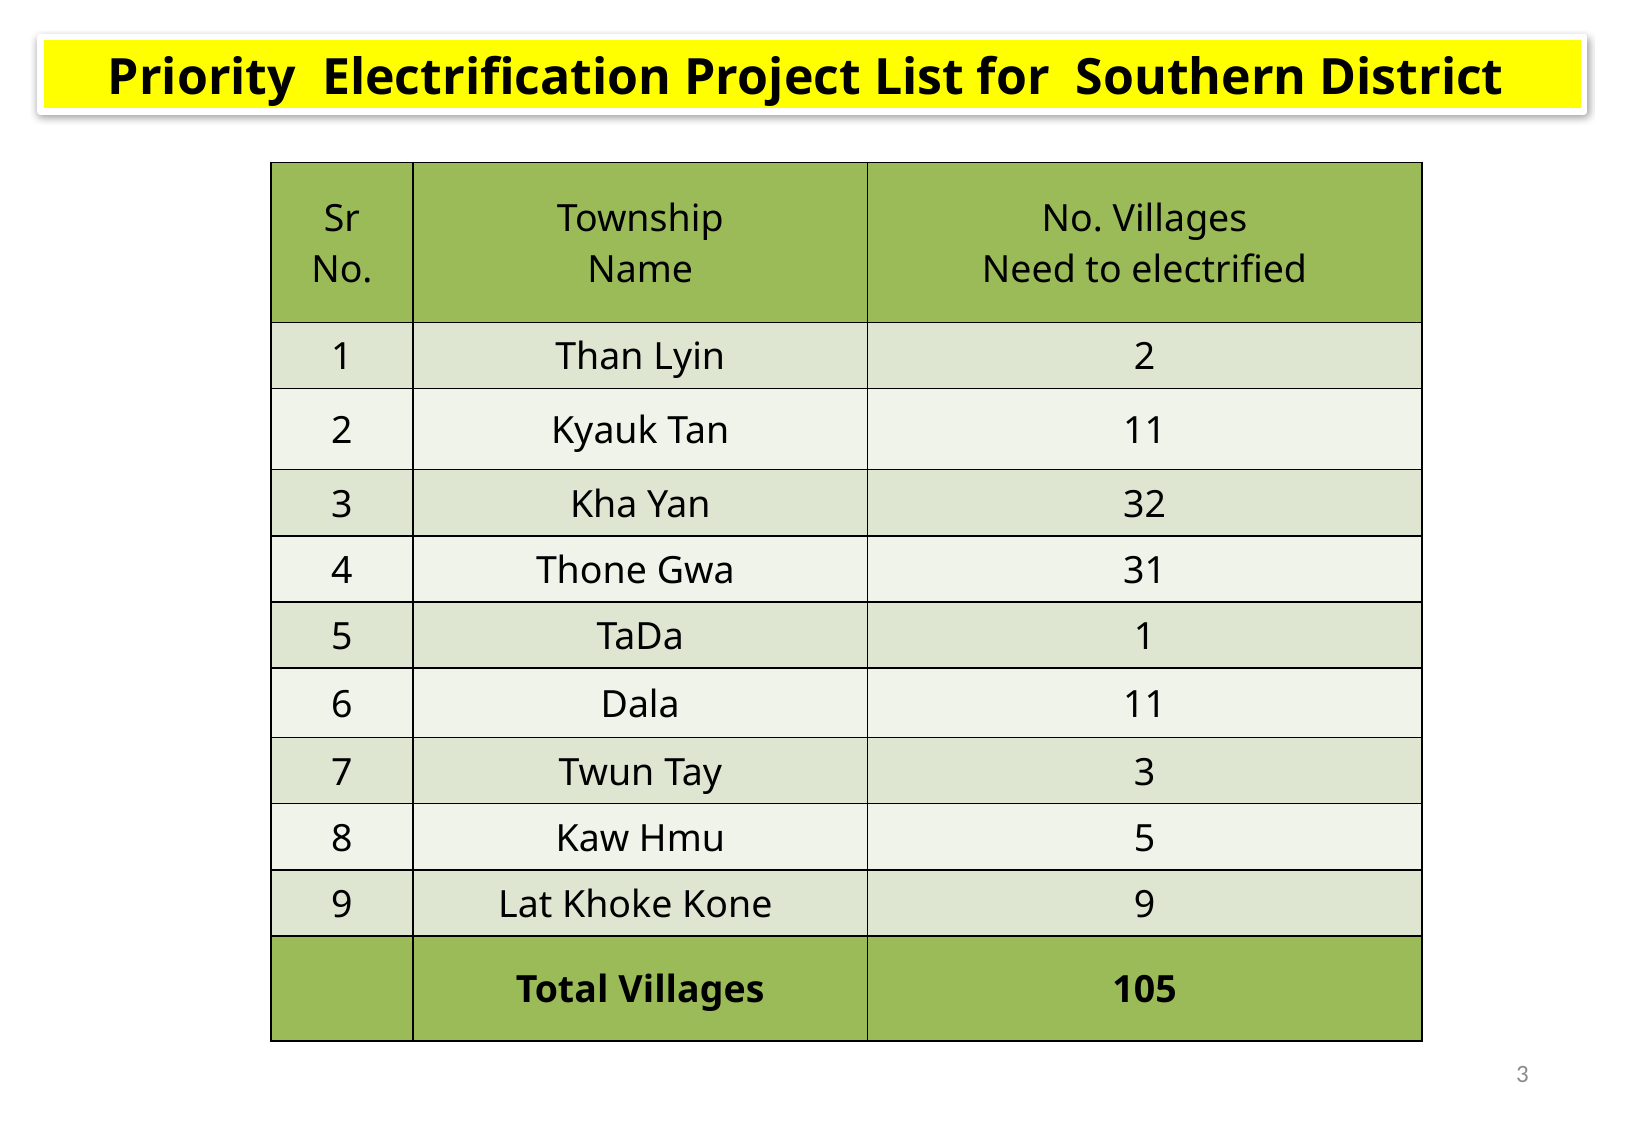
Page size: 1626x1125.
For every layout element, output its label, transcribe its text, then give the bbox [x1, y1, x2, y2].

table_cell Twun Tay [414, 738, 867, 803]
table_cell Kha Yan [414, 470, 867, 535]
table_cell 8 [272, 804, 412, 869]
table_header No. Villages Need to electrified [868, 163, 1421, 322]
table_cell TaDa [414, 603, 867, 667]
table_cell 9 [868, 871, 1421, 935]
table_cell 5 [272, 603, 412, 667]
table_cell 5 [868, 804, 1421, 869]
table_cell 7 [272, 738, 412, 803]
table_cell Lat Khoke Kone [414, 871, 867, 935]
table_cell 11 [868, 389, 1421, 469]
table_cell 31 [868, 537, 1421, 601]
table_cell 6 [272, 669, 412, 737]
table_cell 105 [868, 937, 1421, 1040]
table_cell 11 [868, 669, 1421, 737]
table_cell Dala [414, 669, 867, 737]
table_cell 3 [272, 470, 412, 535]
table_cell 32 [868, 470, 1421, 535]
table_cell Than Lyin [414, 323, 867, 388]
table_header Township Name [414, 163, 867, 322]
slide_number 3 [1164, 1042, 1544, 1103]
table_cell 1 [868, 603, 1421, 667]
table_cell 3 [868, 738, 1421, 803]
table_header Sr No. [272, 163, 412, 322]
table_cell 4 [272, 537, 412, 601]
table_cell 1 [272, 323, 412, 388]
table_cell 2 [272, 389, 412, 469]
table_cell Kaw Hmu [414, 804, 867, 869]
table_cell 2 [868, 323, 1421, 388]
table_cell [272, 937, 412, 1040]
table_cell Total Villages [414, 937, 867, 1040]
table_cell 9 [272, 871, 412, 935]
table_cell Thone Gwa [414, 537, 867, 601]
table_cell Kyauk Tan [414, 389, 867, 469]
text_box Priority Electrification Project List for Southern District [37, 34, 1587, 115]
